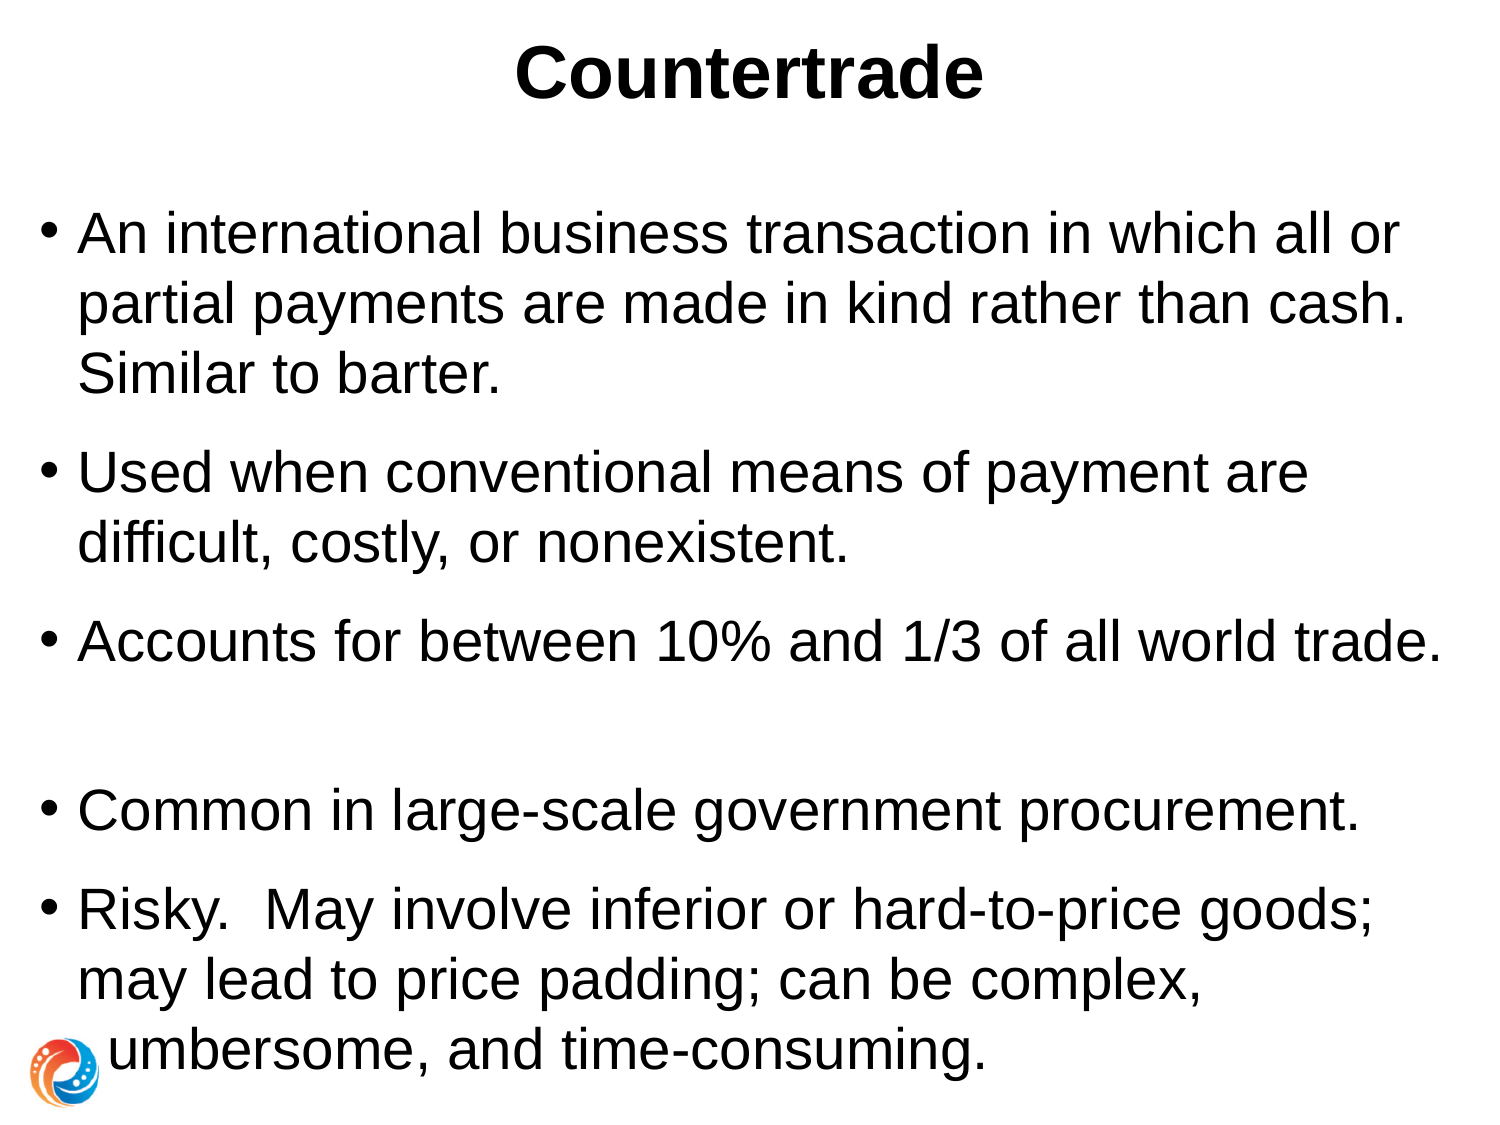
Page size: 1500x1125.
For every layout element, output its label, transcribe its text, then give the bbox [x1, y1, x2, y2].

footer Copyright © 2014 Pearson Education [512, 1042, 988, 1103]
picture [23, 1032, 105, 1111]
subtitle An international business transaction in which all or partial payments are made in kind rather than cash. Similar to barter. Used when conventional means of payment are difficult, costly, or nonexistent. Accounts for between 10% and 1/3 of all world trade. Common in large-scale government procurement. Risky. May involve inferior or hard-to-price goods; may lead to price padding; can be complex, cumbersome, and time-consuming. [24, 187, 1476, 1013]
title Countertrade [112, 0, 1388, 138]
